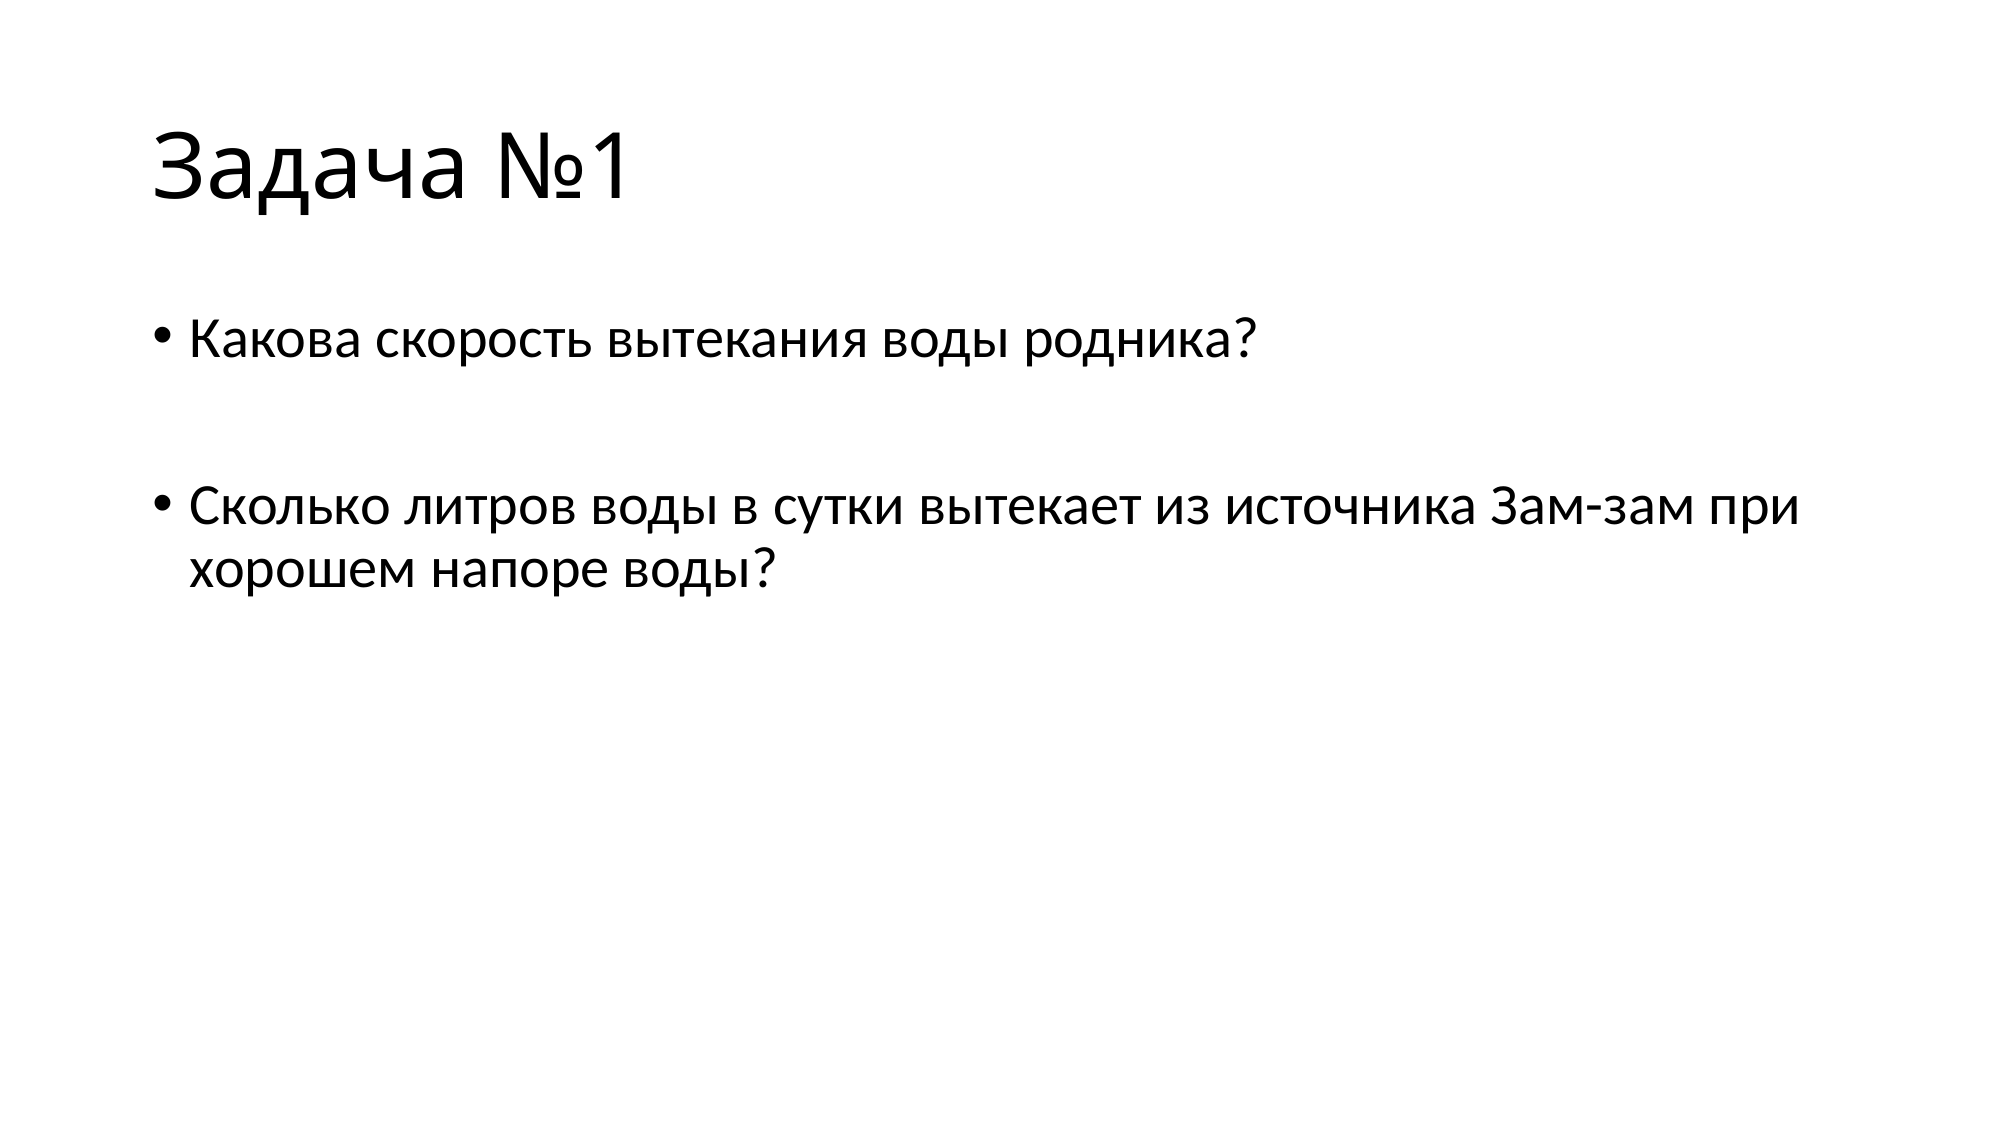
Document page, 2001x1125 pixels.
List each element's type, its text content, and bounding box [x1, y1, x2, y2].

list Какова скорость вытекания воды родника? Сколько литров воды в сутки вытекает из источника Зам-зам при хорошем напоре воды? [137, 299, 1863, 1014]
title Задача №1 [137, 59, 1863, 278]
